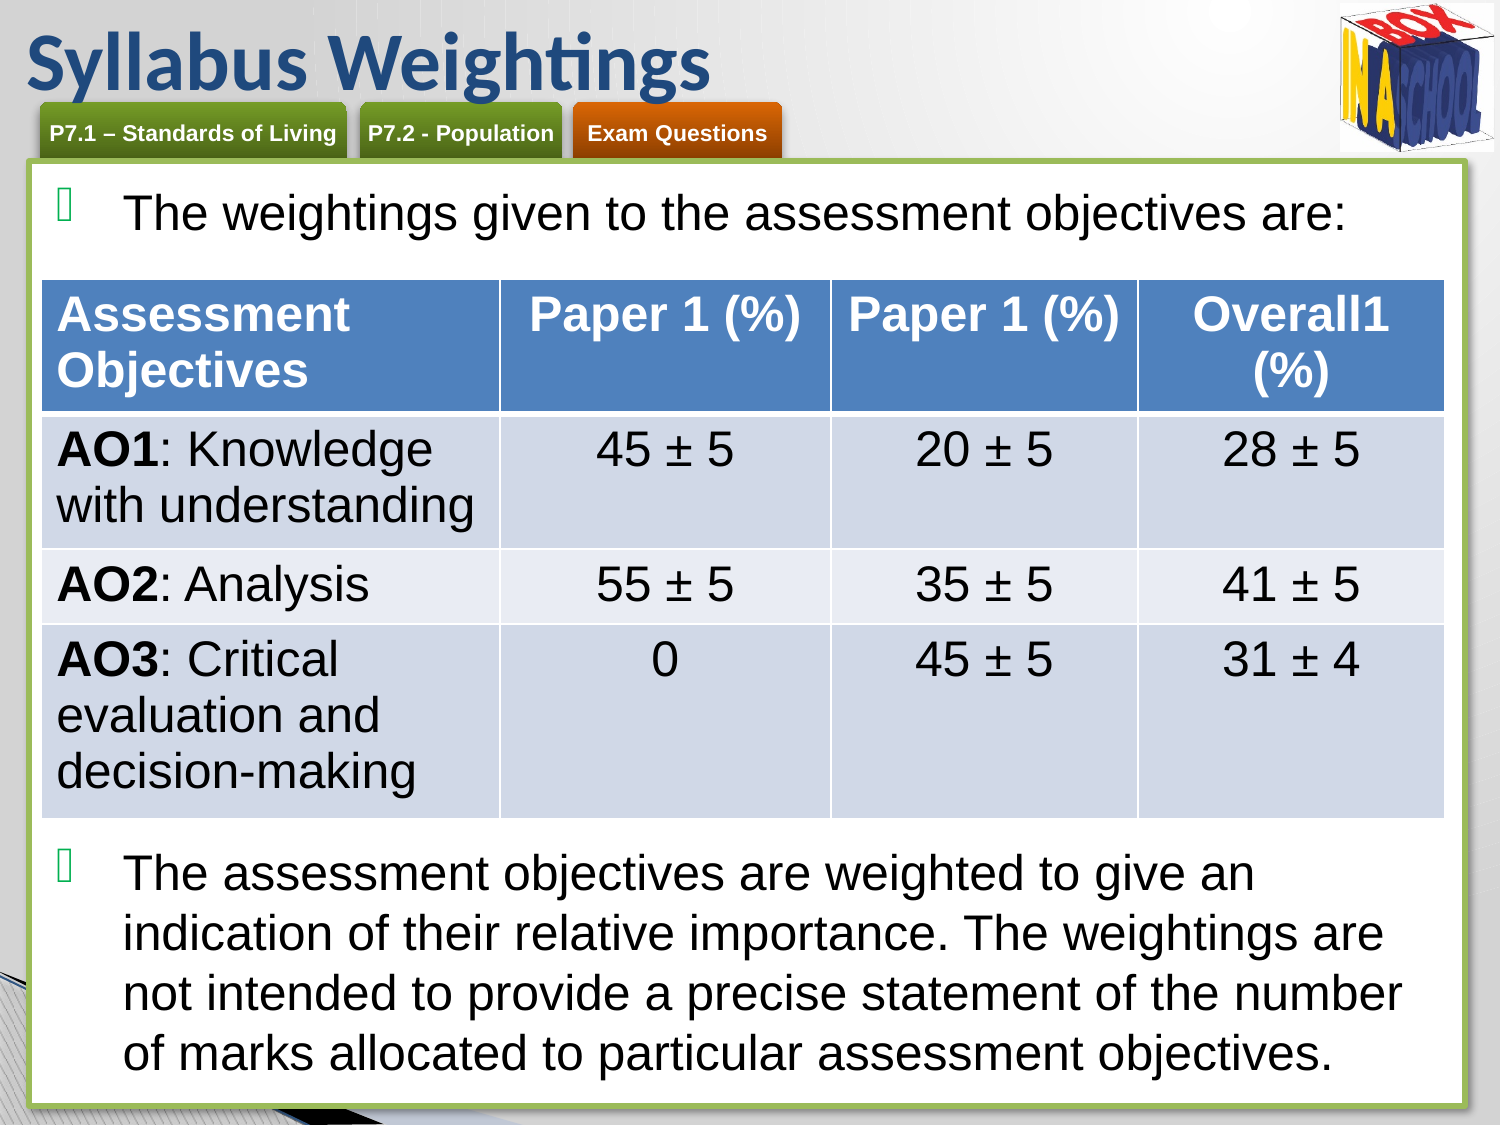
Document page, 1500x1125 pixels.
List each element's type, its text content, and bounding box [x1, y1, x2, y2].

table_cell 41 ± 5 [1139, 550, 1444, 623]
table_cell 0 [501, 625, 830, 818]
table_cell AO1: Knowledge with understanding [42, 417, 499, 548]
table_cell AO3: Critical evaluation and decision-making [42, 625, 499, 818]
title Syllabus Weightings [11, 11, 1465, 102]
picture [281, 1114, 303, 1125]
table_cell 45 ± 5 [501, 417, 830, 548]
table_header Paper 1 (%) [832, 280, 1137, 411]
text_box The weightings given to the assessment objectives are: The assessment objectives are weighted to give an indication of their relative importance. The weightings are not intended to provide a precise statement of the number of marks allocated to particular assessment objectives. [41, 172, 1447, 1088]
table_cell 45 ± 5 [832, 625, 1137, 818]
table_cell AO2: Analysis [42, 550, 499, 623]
table_cell 20 ± 5 [832, 417, 1137, 548]
table_cell 31 ± 4 [1139, 625, 1444, 818]
picture [1340, 3, 1495, 152]
table_header Overall1 (%) [1139, 280, 1444, 411]
table_cell 55 ± 5 [501, 550, 830, 623]
table_header Paper 1 (%) [501, 280, 830, 411]
table_cell 35 ± 5 [832, 550, 1137, 623]
table_cell 28 ± 5 [1139, 417, 1444, 548]
table_header Assessment Objectives [42, 280, 499, 411]
